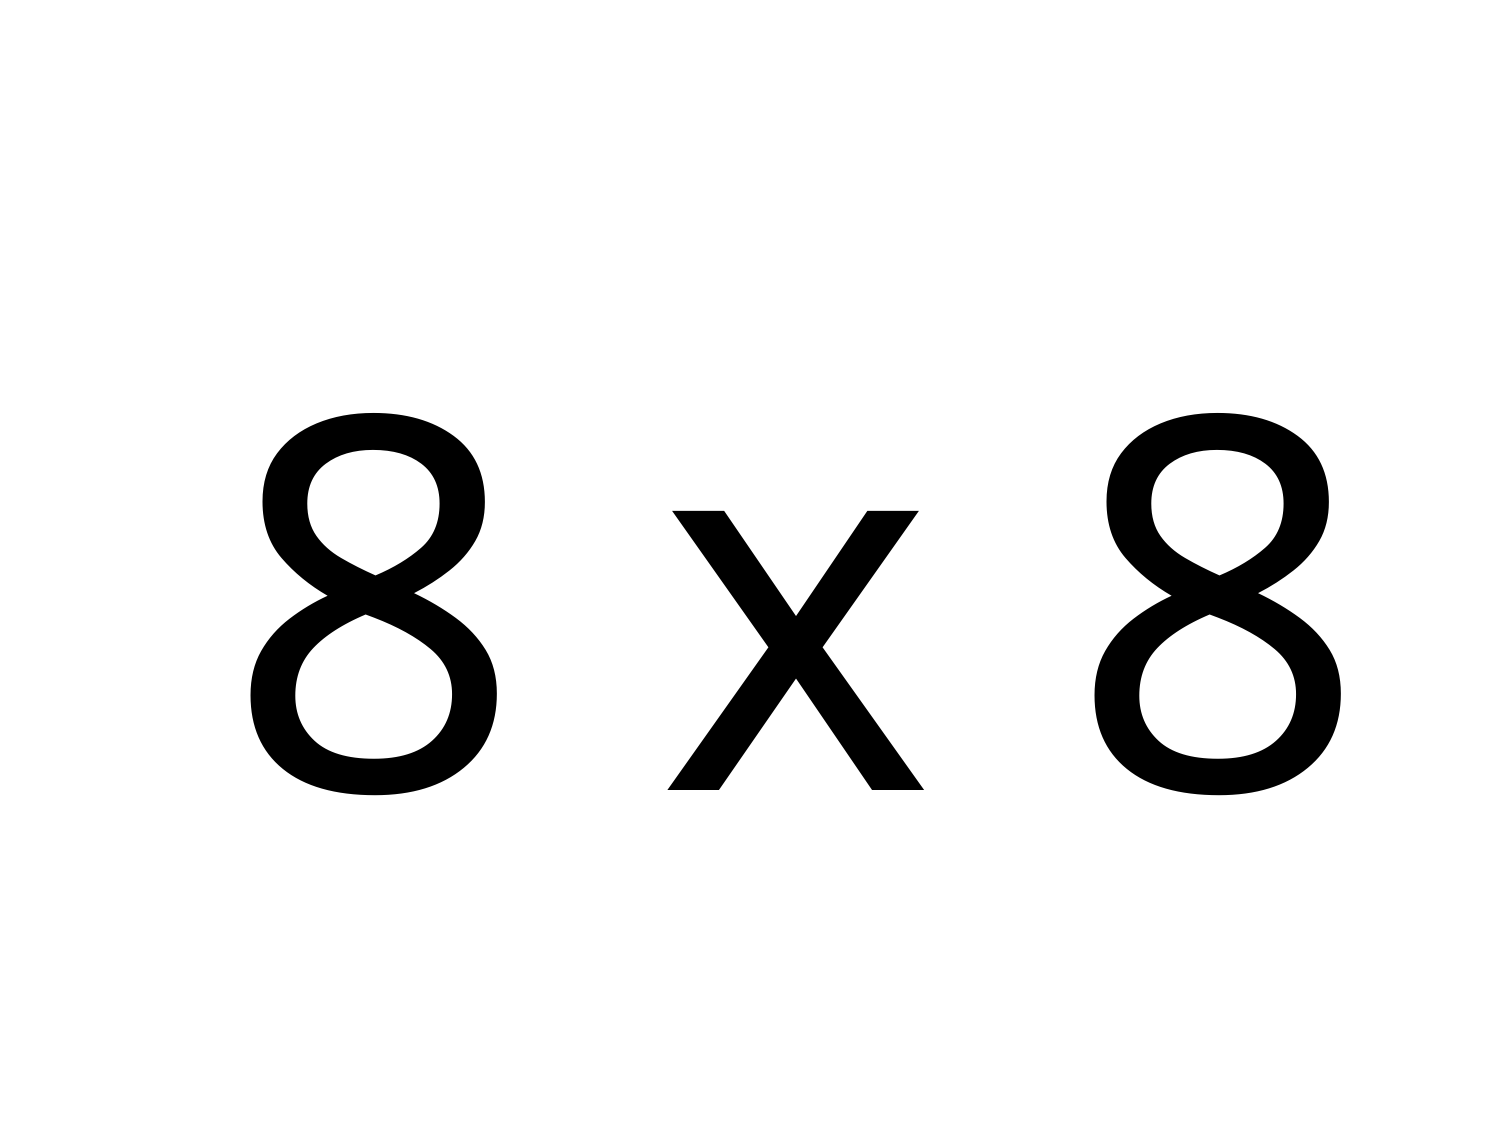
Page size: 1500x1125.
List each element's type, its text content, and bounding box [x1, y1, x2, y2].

list 8 x 8 [75, 262, 1425, 1005]
